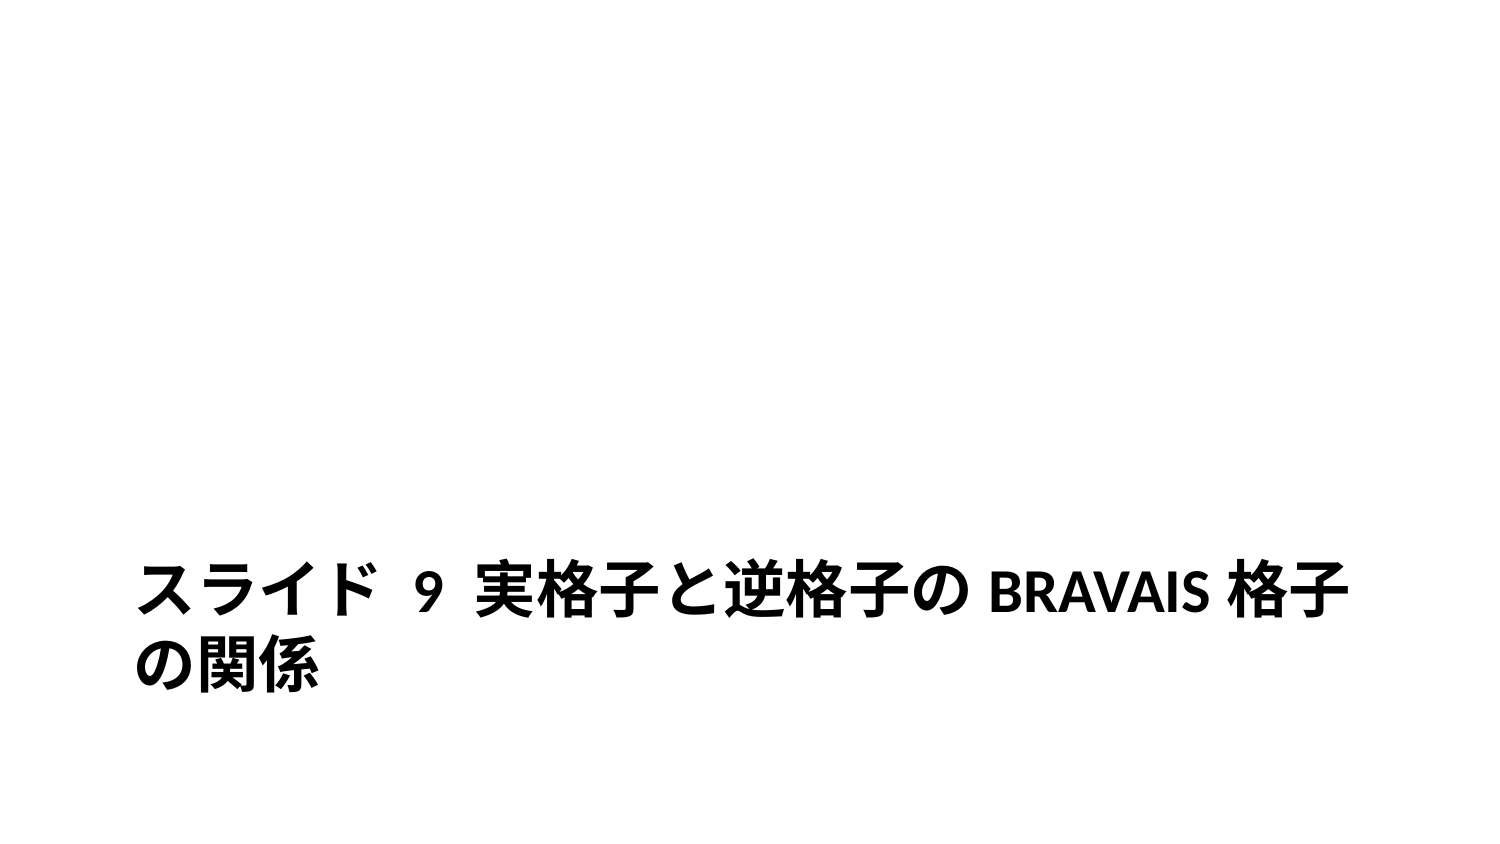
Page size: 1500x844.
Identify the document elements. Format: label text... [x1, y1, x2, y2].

title スライド 9 実格子と逆格子のBravais格子の関係 [118, 542, 1394, 710]
